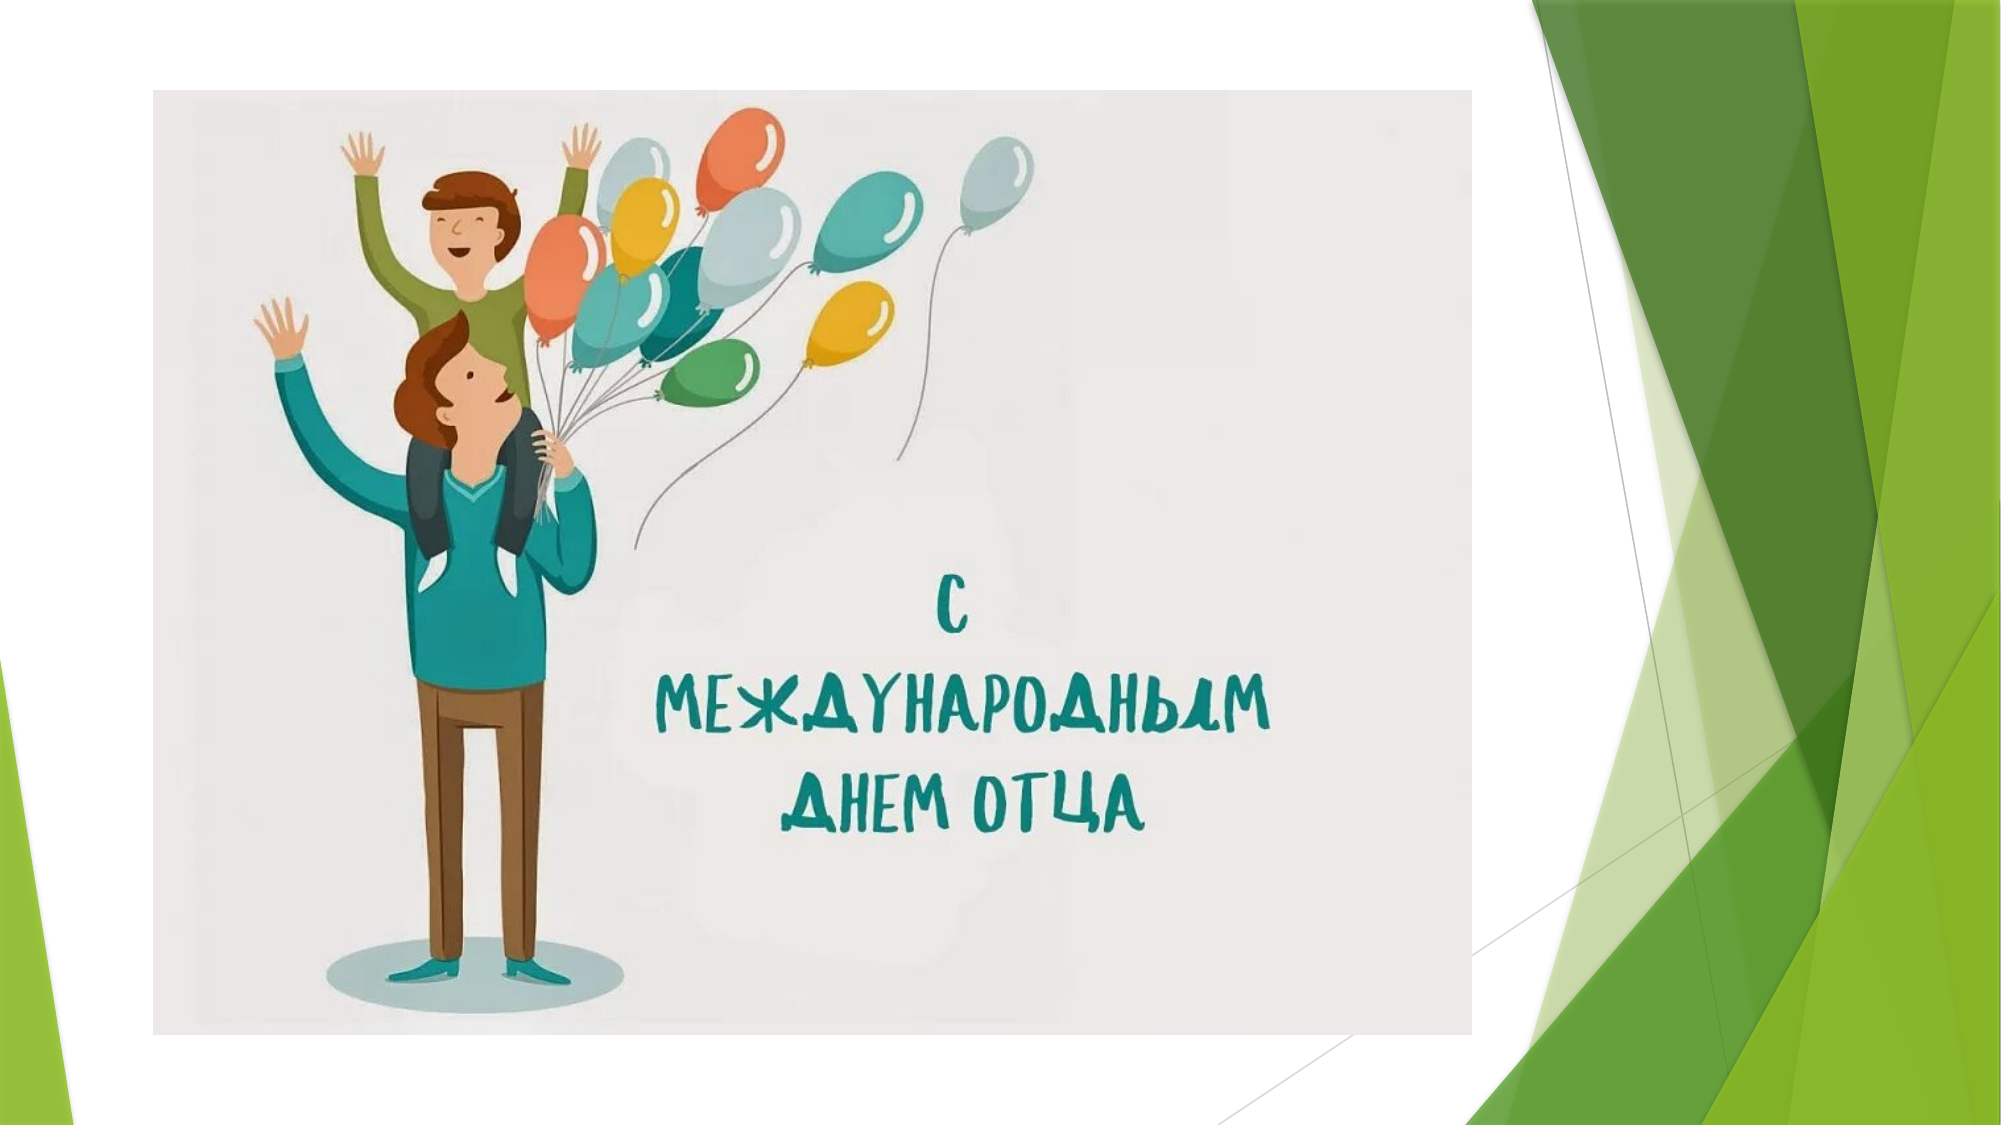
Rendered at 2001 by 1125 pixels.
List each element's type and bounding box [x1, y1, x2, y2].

picture [153, 89, 1473, 1036]
